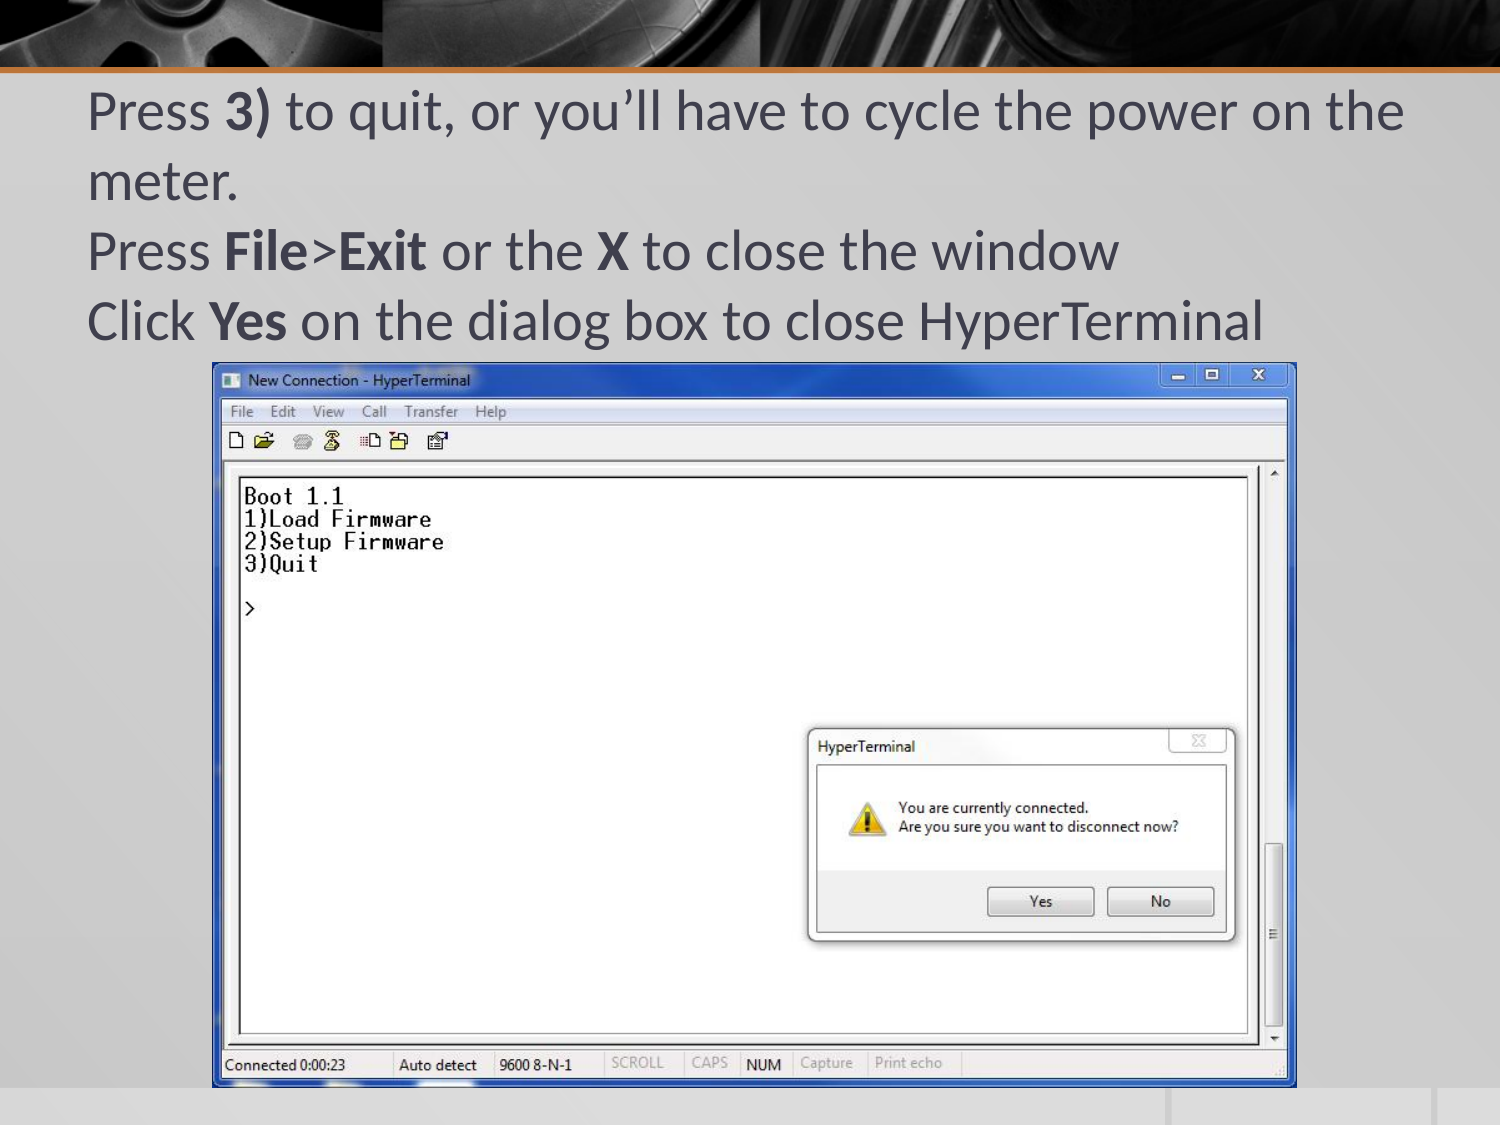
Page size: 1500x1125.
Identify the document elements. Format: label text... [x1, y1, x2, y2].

picture [0, 0, 1500, 67]
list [212, 362, 1297, 1088]
title Press 3) to quit, or you’ll have to cycle the power on the meter. Press File>Exit or the X to close the window Click Yes on the dialog box to close HyperTerminal [87, 137, 1450, 288]
